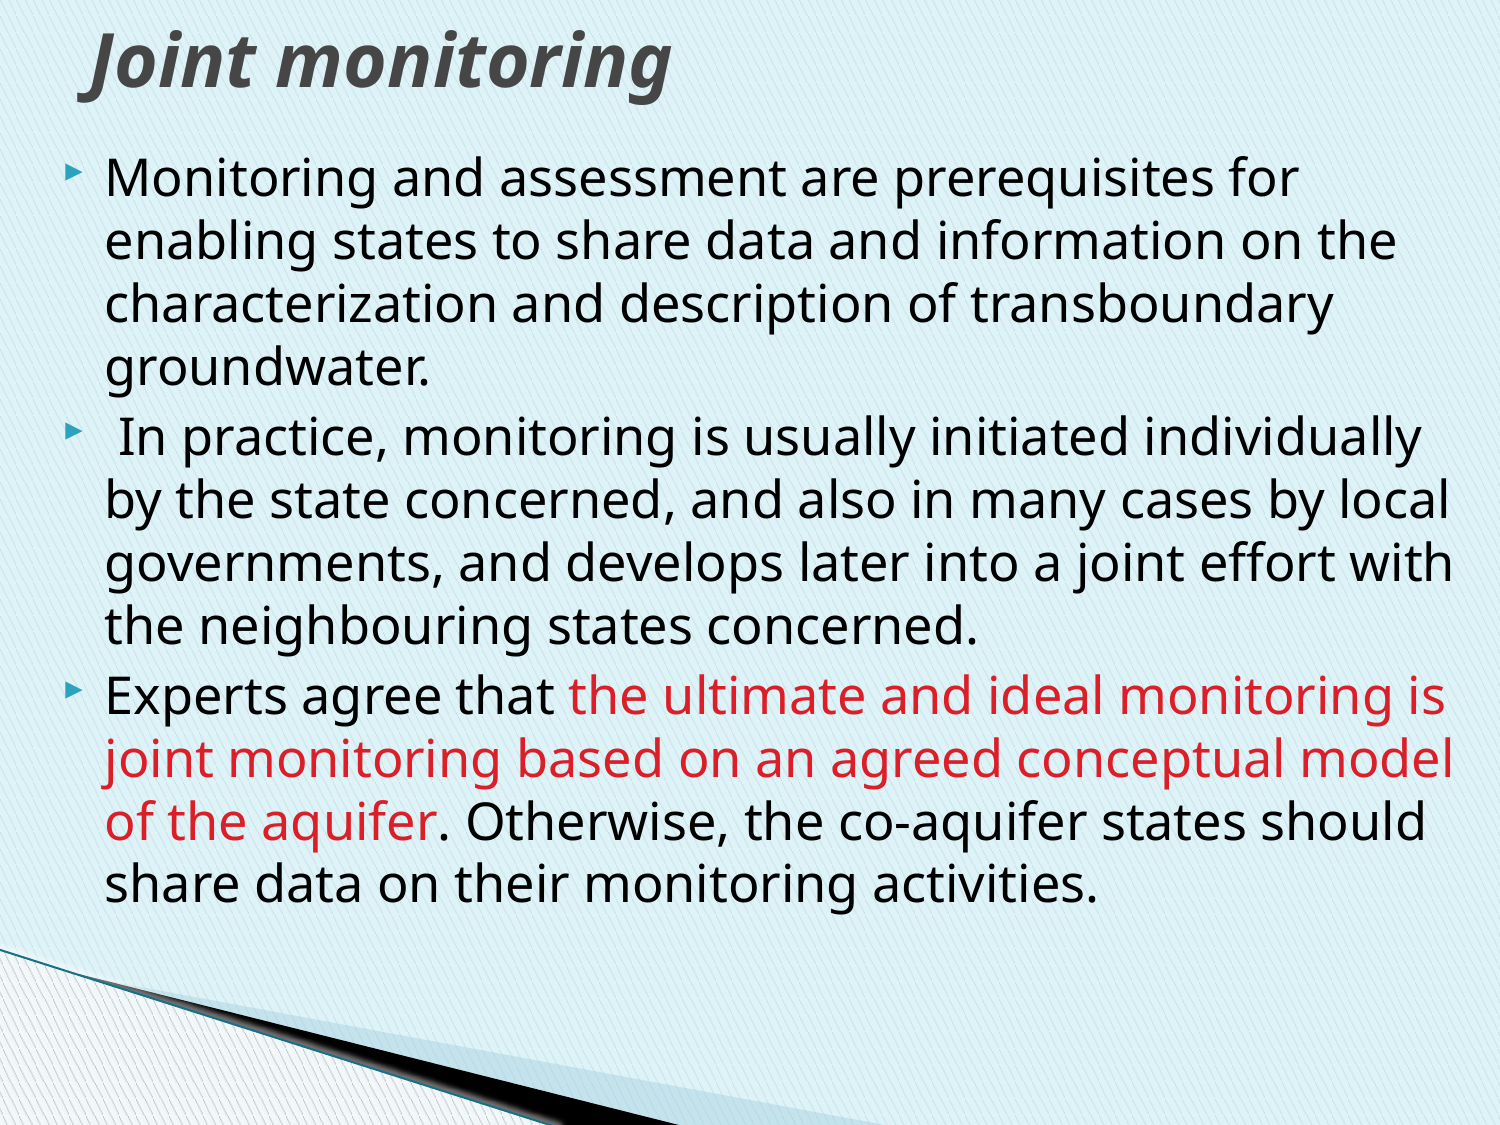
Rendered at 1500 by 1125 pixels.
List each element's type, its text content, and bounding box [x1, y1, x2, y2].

list Monitoring and assessment are prerequisites for enabling states to share data and information on the characterization and description of transboundary groundwater. In practice, monitoring is usually initiated individually by the state concerned, and also in many cases by local governments, and develops later into a joint effort with the neighbouring states concerned. Experts agree that the ultimate and ideal monitoring is joint monitoring based on an agreed conceptual model of the aquifer. Otherwise, the co-aquifer states should share data on their monitoring activities. [29, 137, 1483, 1000]
title Joint monitoring [75, 45, 1425, 161]
